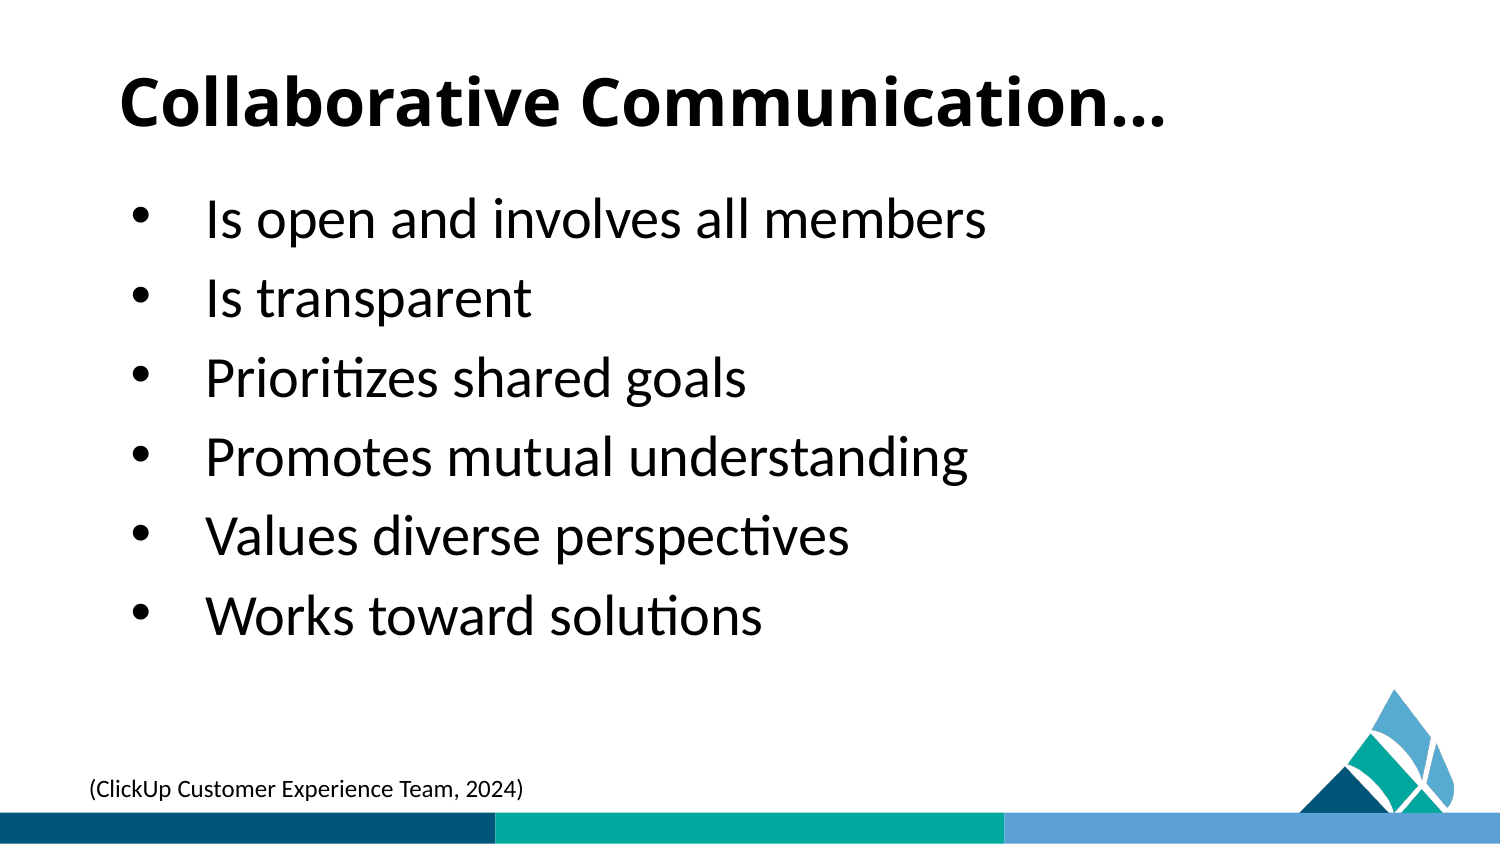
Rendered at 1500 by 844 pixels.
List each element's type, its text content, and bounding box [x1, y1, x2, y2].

title Collaborative Communication... [103, 44, 1397, 165]
picture [1299, 689, 1454, 813]
list Is open and involves all members Is transparent Prioritizes shared goals Promotes mutual understanding Values diverse perspectives Works toward solutions [103, 165, 1397, 666]
text_box (ClickUp Customer Experience Team, 2024) [73, 764, 1397, 840]
